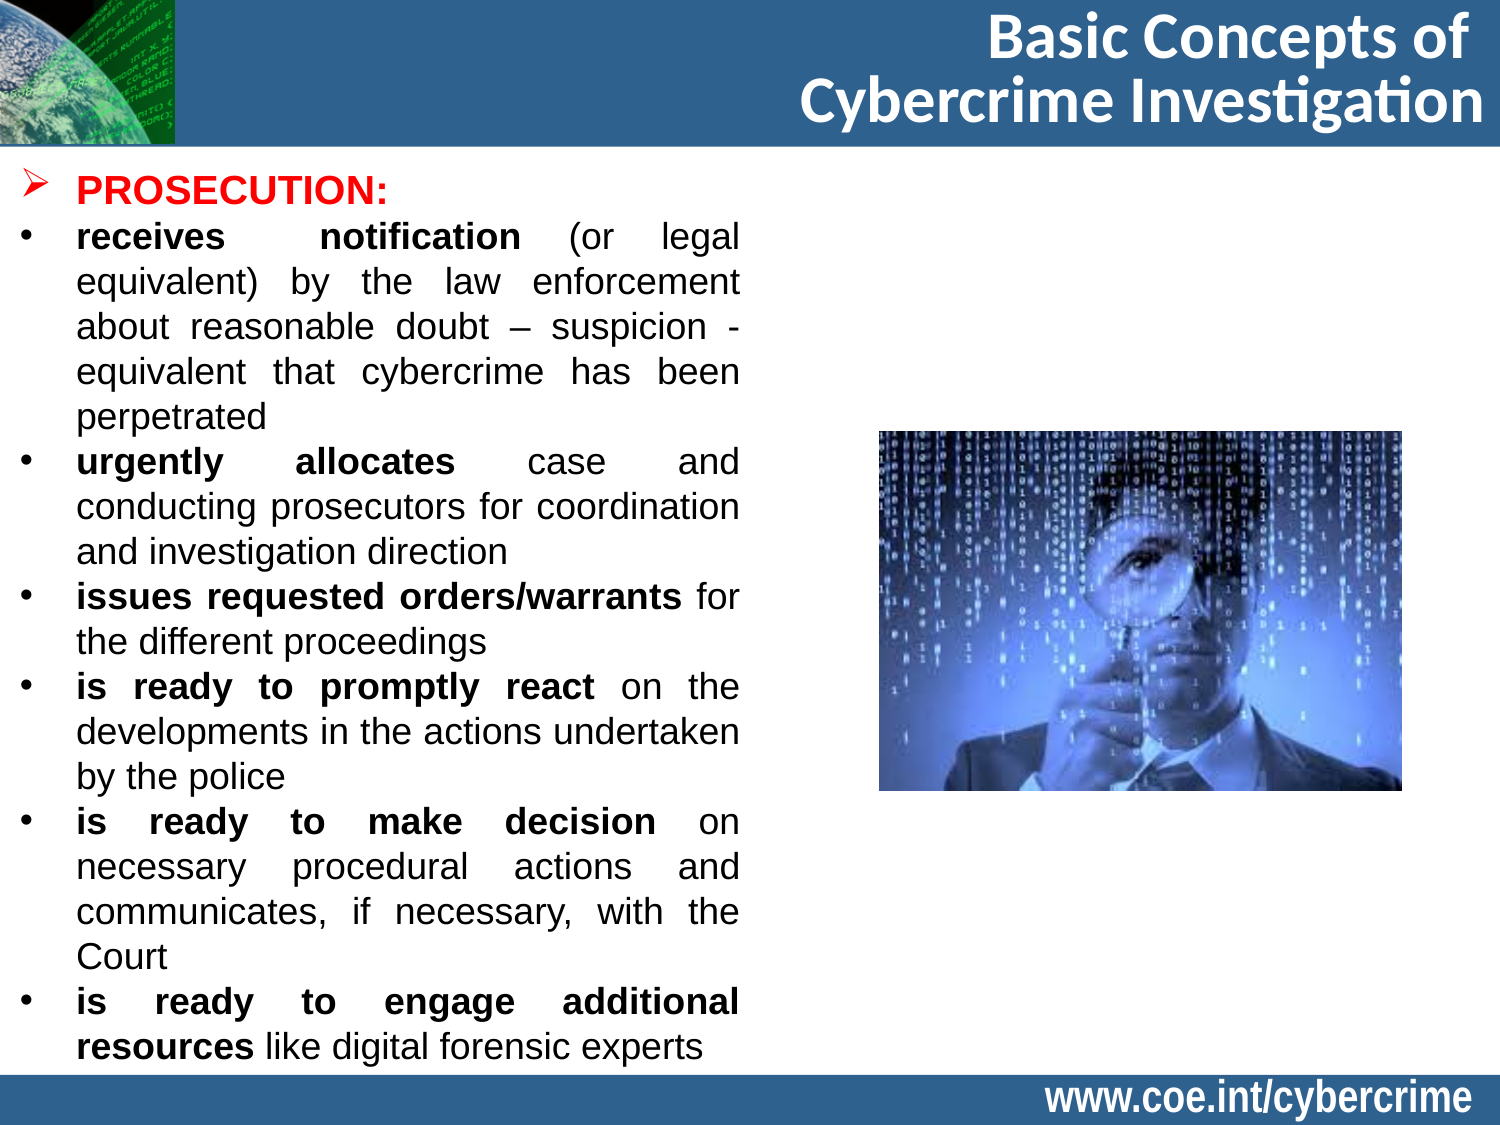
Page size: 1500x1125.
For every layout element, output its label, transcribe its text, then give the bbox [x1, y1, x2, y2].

text_box [0, 1073, 1030, 1125]
picture [879, 430, 1402, 791]
picture [0, 0, 175, 144]
text_box PROSECUTION: receives notification (or legal equivalent) by the law enforcement about reasonable doubt – suspicion - equivalent that cybercrime has been perpetrated urgently allocates case and conducting prosecutors for coordination and investigation direction issues requested orders/warrants for the different proceedings is ready to promptly react on the developments in the actions undertaken by the police is ready to make decision on necessary procedural actions and communicates, if necessary, with the Court is ready to engage additional resources like digital forensic experts [5, 156, 755, 1075]
text_box Basic Concepts of Cybercrime Investigation [177, 0, 1500, 149]
text_box www.coe.int/cybercrime [1030, 1059, 1500, 1125]
